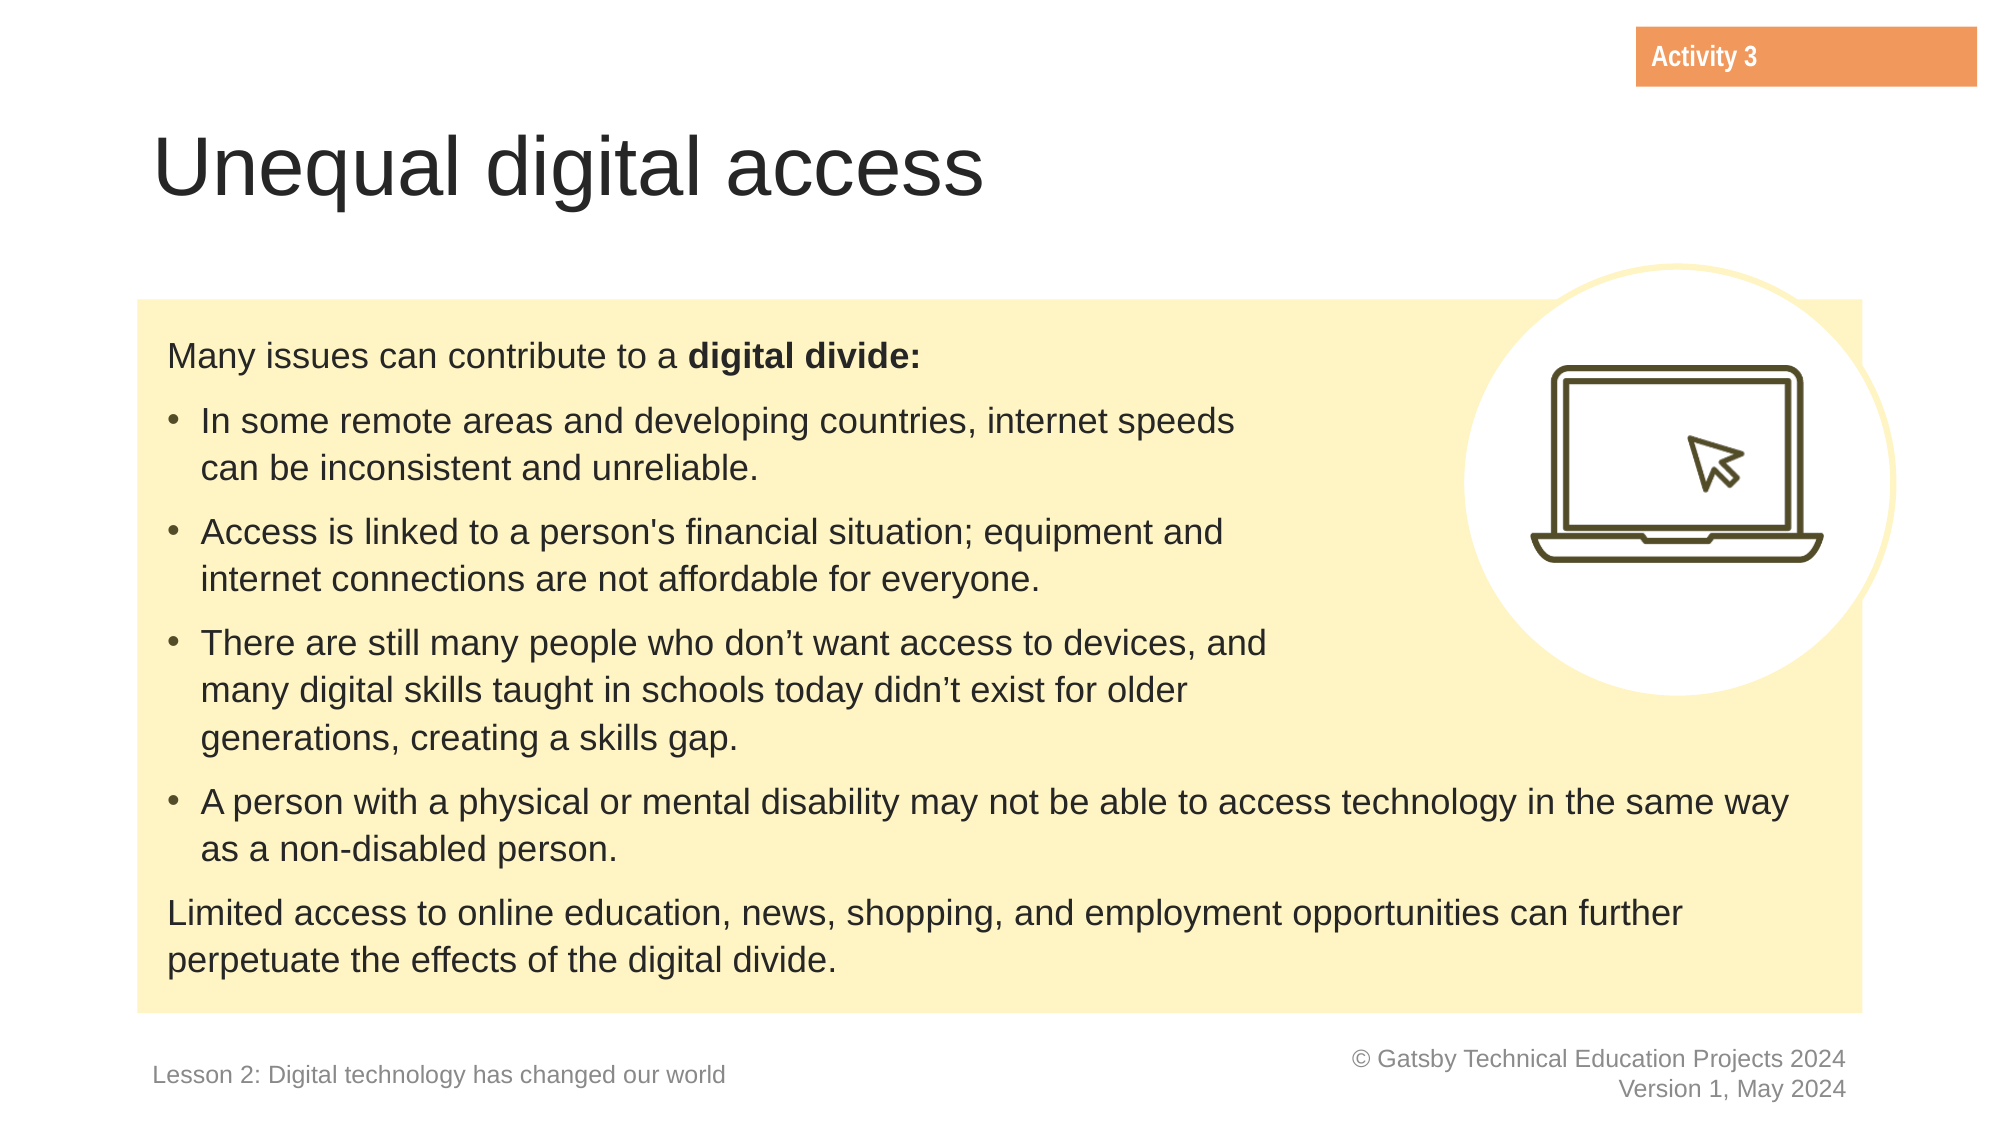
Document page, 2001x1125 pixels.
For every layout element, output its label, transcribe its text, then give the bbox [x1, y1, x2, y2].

picture [1530, 365, 1824, 563]
text_box [1460, 265, 1895, 700]
list Activity 3 [1636, 26, 1978, 87]
list Lesson 2: Digital technology has changed our world [137, 1042, 829, 1103]
list Many issues can contribute to a digital divide: In some remote areas and developing countries, internet speeds can be inconsistent and unreliable. Access is linked to a person's financial situation; equipment and internet connections are not affordable for everyone. There are still many people who don’t want access to devices, and many digital skills taught in schools today didn’t exist for older generations, creating a skills gap. A person with a physical or mental disability may not be able to access technology in the same way as a non-disabled person. Limited access to online education, news, shopping, and employment opportunities can further perpetuate the effects of the digital divide. [137, 299, 1863, 1014]
title Unequal digital access [137, 59, 1863, 278]
